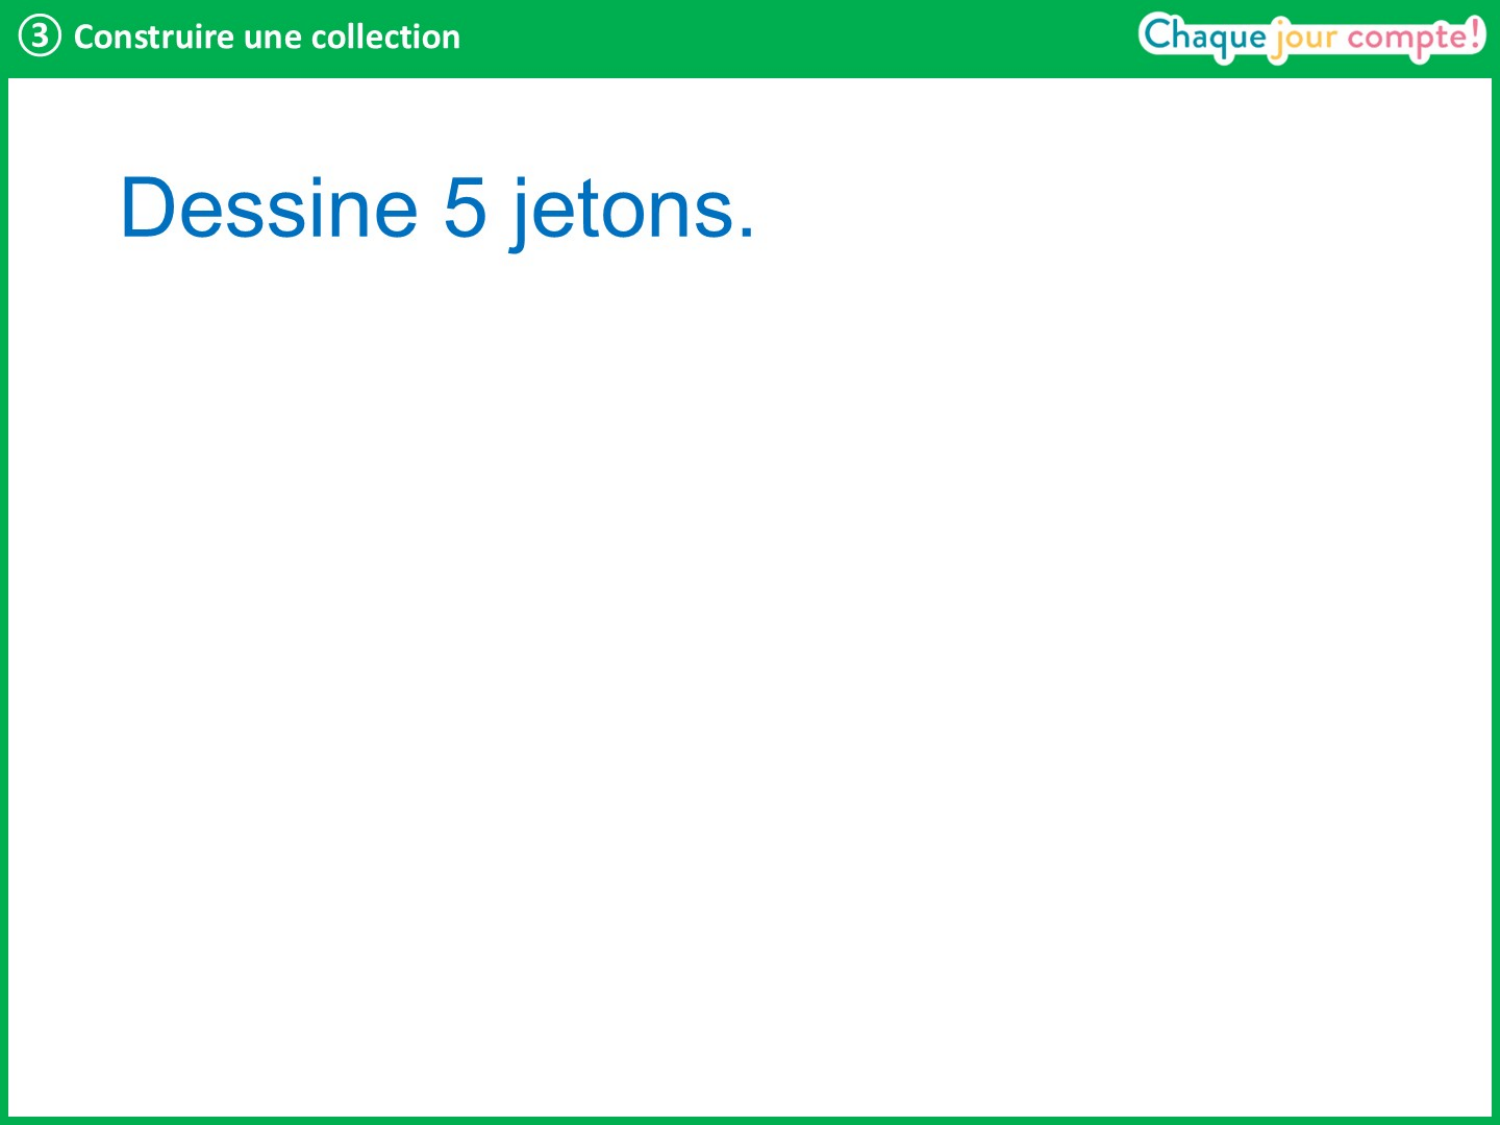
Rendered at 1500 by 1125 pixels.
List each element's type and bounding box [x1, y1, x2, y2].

list [0, 0, 1500, 1125]
